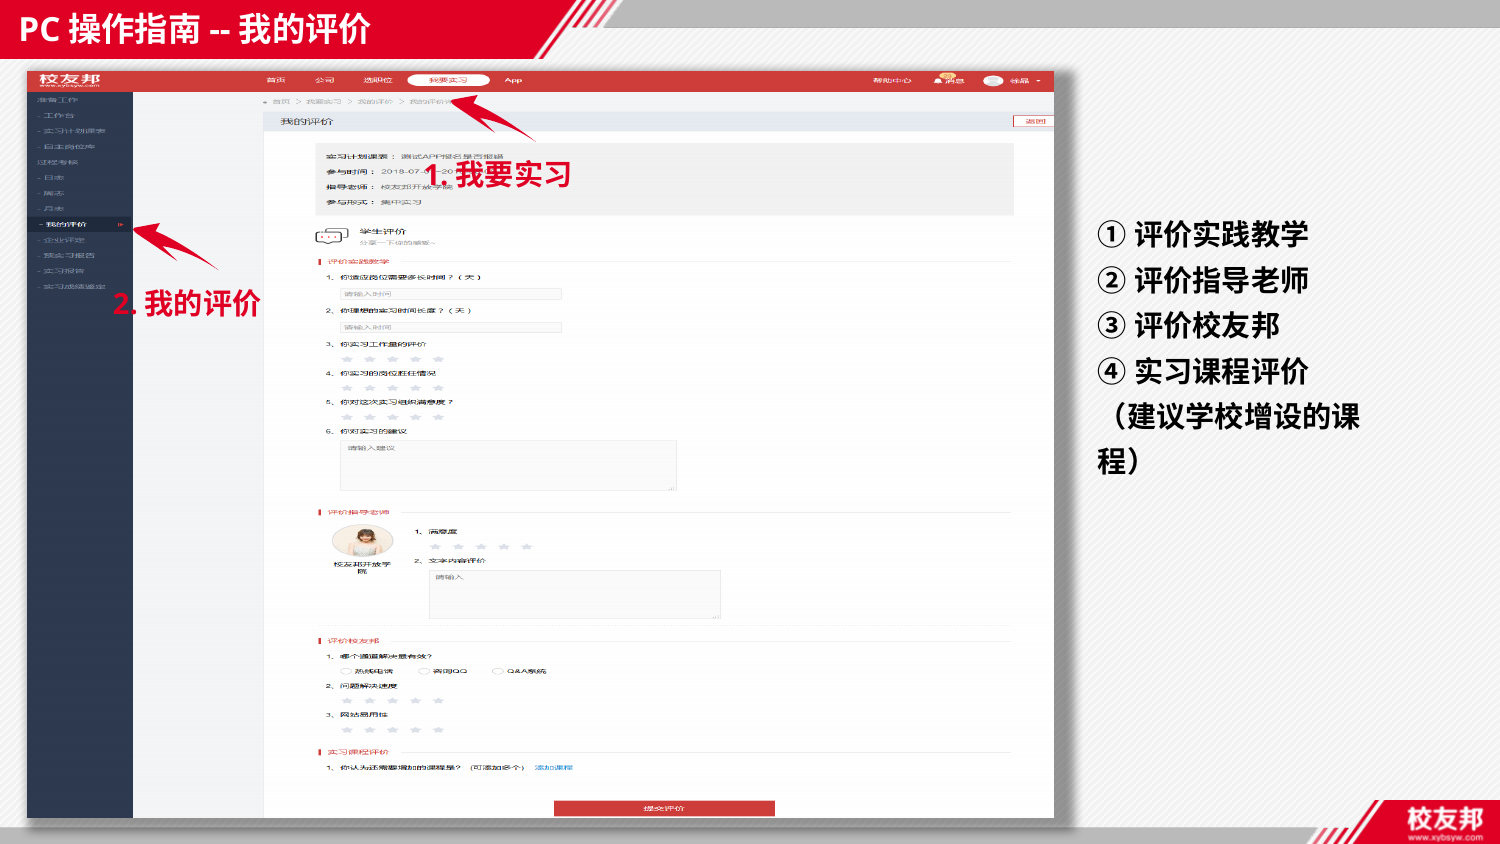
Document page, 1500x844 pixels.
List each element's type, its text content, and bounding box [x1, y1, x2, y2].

text_box PC操作指南--我的评价 [2, 1, 569, 56]
picture [0, 0, 1500, 844]
text_box ①评价实践教学 ②评价指导老师 ③评价校友邦 ④实习课程评价 （建议学校增设的课程） [1083, 198, 1432, 487]
